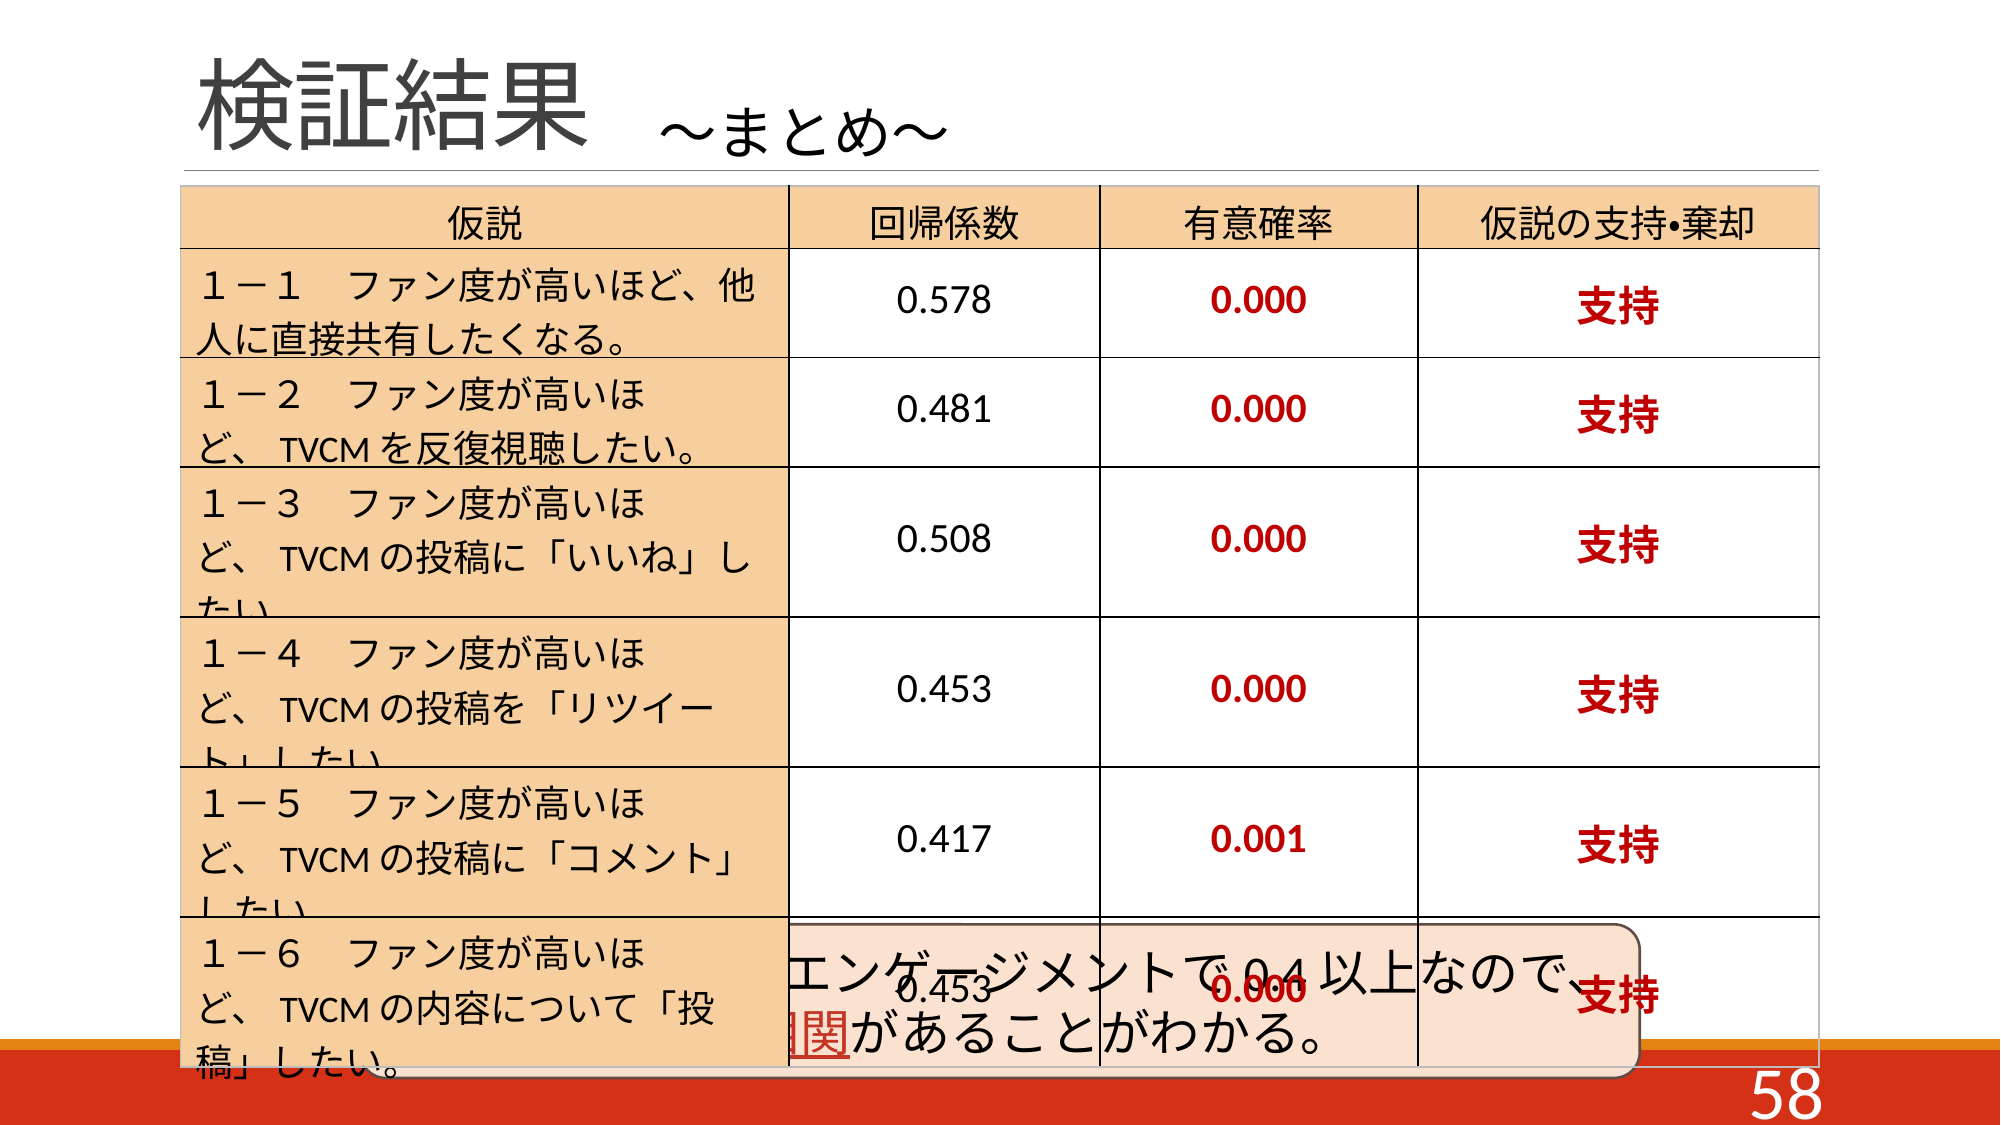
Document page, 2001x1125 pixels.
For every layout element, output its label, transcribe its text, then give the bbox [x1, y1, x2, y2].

table_cell 0.453 [790, 918, 1099, 1066]
table_cell １－３ ファン度が高いほど、TVCMの投稿に「いいね」したい。 [181, 468, 788, 616]
table_header 仮説の支持・棄却 [1419, 187, 1818, 248]
table_cell １－２ ファン度が高いほど、TVCMを反復視聴したい。 [181, 358, 788, 466]
text_box ～まとめ～ [643, 88, 965, 174]
table_header 仮説 [181, 187, 788, 248]
table_cell 支持 [1419, 468, 1818, 616]
table_cell 0.000 [1101, 249, 1417, 357]
table_cell 0.508 [790, 468, 1099, 616]
table_cell １－１ ファン度が高いほど、他人に直接共有したくなる。 [181, 249, 788, 357]
table_cell 支持 [1419, 249, 1818, 357]
table_cell 0.001 [1101, 768, 1417, 916]
table_cell 0.000 [1101, 358, 1417, 466]
table_cell 0.481 [790, 358, 1099, 466]
table_cell 0.578 [790, 249, 1099, 357]
table_cell 支持 [1419, 358, 1818, 466]
table_cell １－５ ファン度が高いほど、TVCMの投稿に「コメント」したい。 [181, 768, 788, 916]
text_box 相関係数が全てのエンゲージメントで0.4以上なので、 強い相関があることがわかる。 [365, 1068, 1635, 1078]
title 検証結果 [180, 28, 1830, 171]
table_cell 支持 [1419, 618, 1818, 766]
table_cell １－４ ファン度が高いほど、TVCMの投稿を「リツイート」したい。 [181, 618, 788, 766]
table_cell 支持 [1419, 918, 1818, 1066]
table_cell 0.000 [1101, 918, 1417, 1066]
table_cell 0.000 [1101, 618, 1417, 766]
table_cell 0.453 [790, 618, 1099, 766]
table_cell 支持 [1419, 768, 1818, 916]
table_cell 0.417 [790, 768, 1099, 916]
table_header 有意確率 [1101, 187, 1417, 248]
table_header 回帰係数 [790, 187, 1099, 248]
table_cell １－６ ファン度が高いほど、TVCMの内容について「投稿」したい。 [181, 918, 788, 1066]
slide_number 58 [1624, 1059, 1840, 1120]
table_cell 0.000 [1101, 468, 1417, 616]
